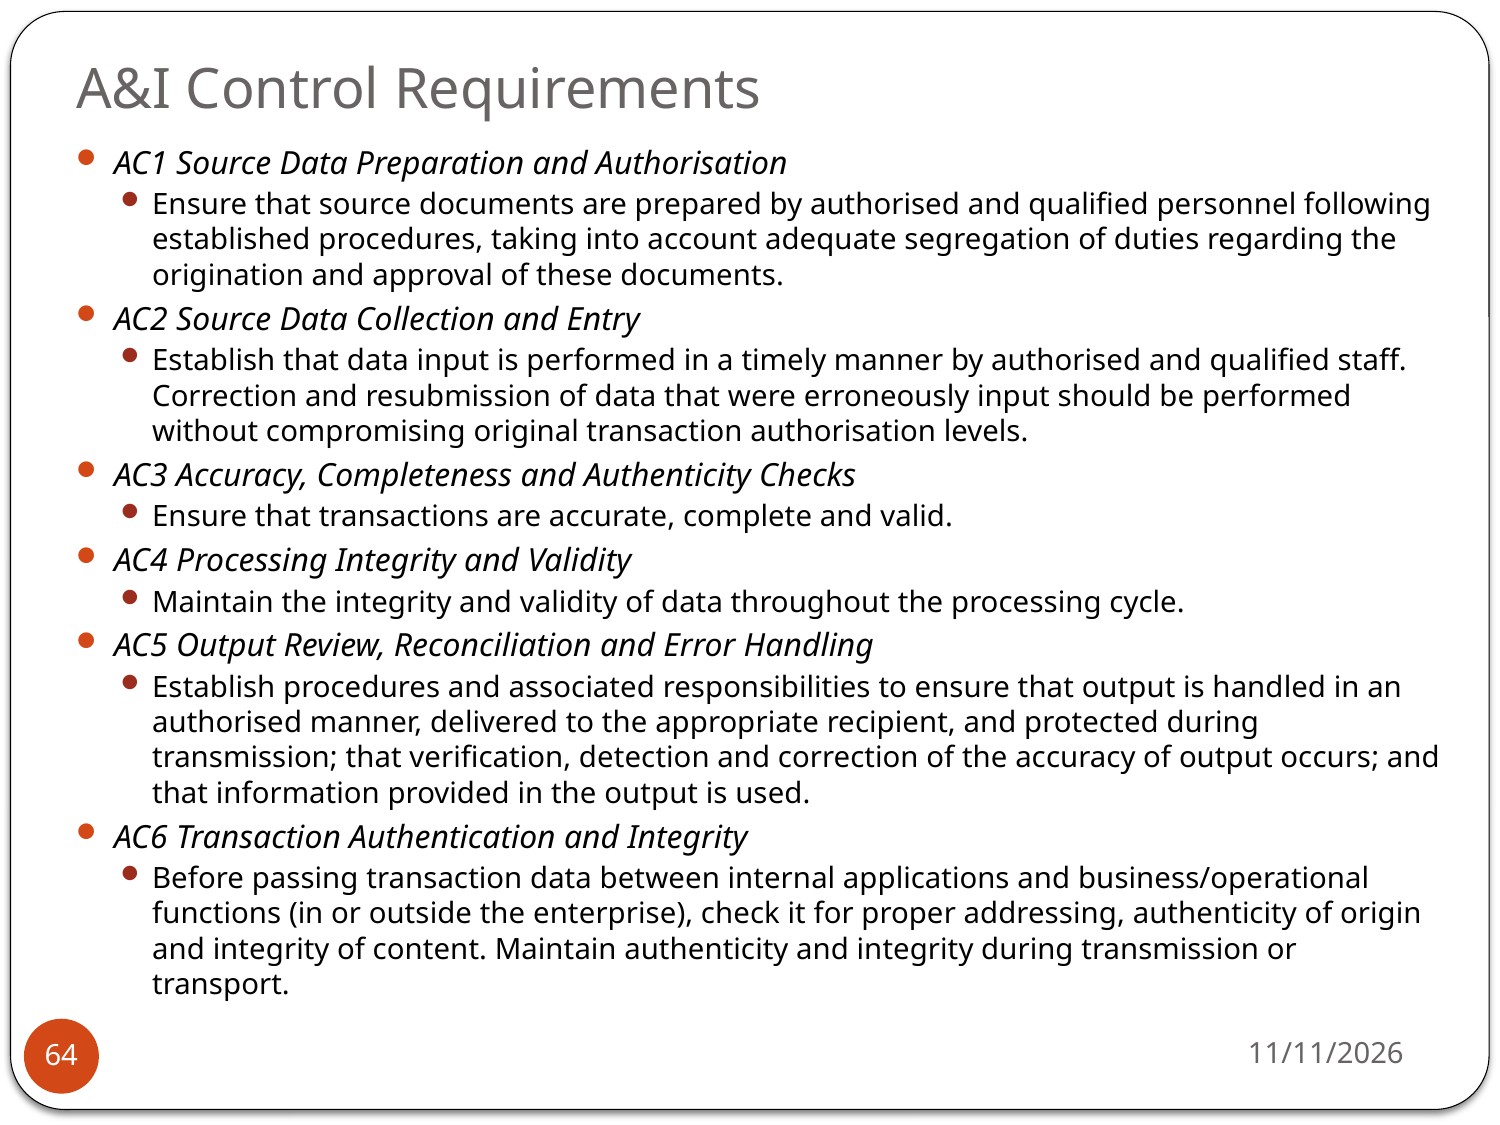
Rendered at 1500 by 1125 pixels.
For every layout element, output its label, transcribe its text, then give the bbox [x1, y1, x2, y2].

title A&I Control Requirements [61, 45, 1337, 134]
list AC1 Source Data Preparation and Authorisation Ensure that source documents are prepared by authorised and qualified personnel following established procedures, taking into account adequate segregation of duties regarding the origination and approval of these documents. AC2 Source Data Collection and Entry Establish that data input is performed in a timely manner by authorised and qualified staff. Correction and resubmission of data that were erroneously input should be performed without compromising original transaction authorisation levels. AC3 Accuracy, Completeness and Authenticity Checks Ensure that transactions are accurate, complete and valid. AC4 Processing Integrity and Validity Maintain the integrity and validity of data throughout the processing cycle. AC5 Output Review, Reconciliation and Error Handling Establish procedures and associated responsibilities to ensure that output is handled in an authorised manner, delivered to the appropriate recipient, and protected during transmission; that verification, detection and correction of the accuracy of output occurs; and that information provided in the output is used. AC6 Transaction Authentication and Integrity Before passing transaction data between internal applications and business/operational functions (in or outside the enterprise), check it for proper addressing, authenticity of origin and integrity of content. Maintain authenticity and integrity during transmission or transport. [61, 134, 1461, 1019]
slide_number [1012, 1019, 1419, 1094]
slide_number 64 [23, 1018, 99, 1094]
